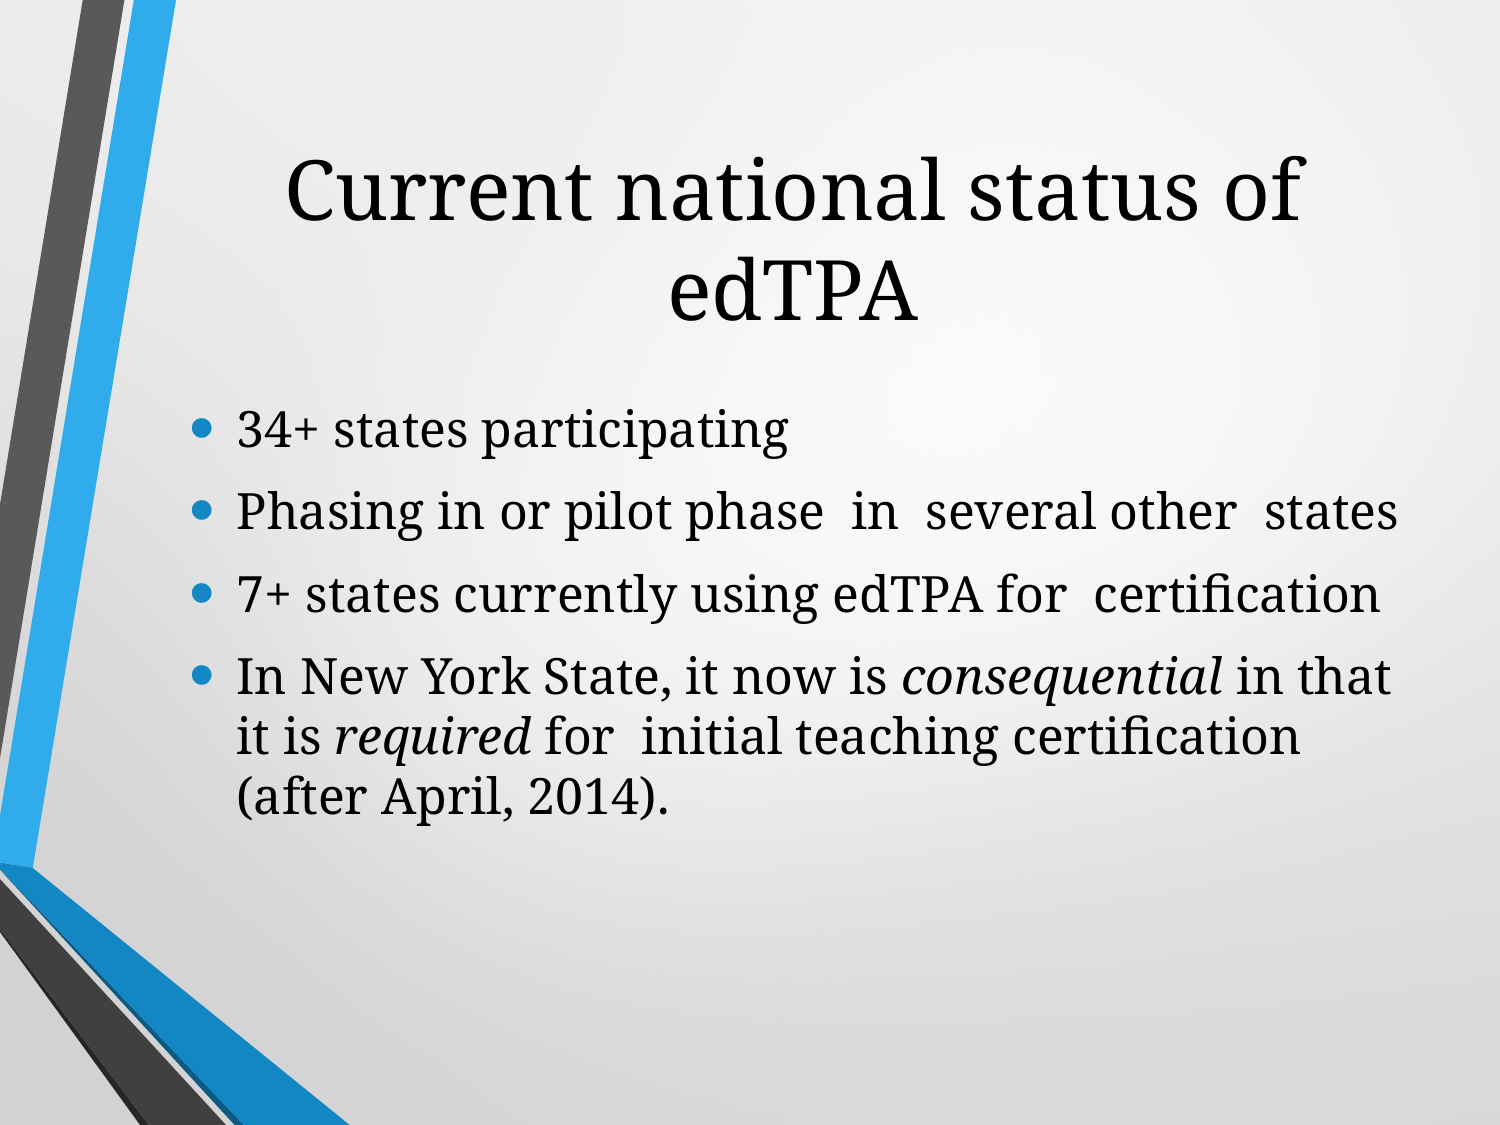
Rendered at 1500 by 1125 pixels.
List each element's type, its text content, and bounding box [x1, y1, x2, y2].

title Current national status of edTPA [161, 75, 1425, 400]
list 34+ states participating Phasing in or pilot phase in several other states 7+ states currently using edTPA for certification In New York State, it now is consequential in that it is required for initial teaching certification (after April, 2014). [174, 337, 1439, 885]
